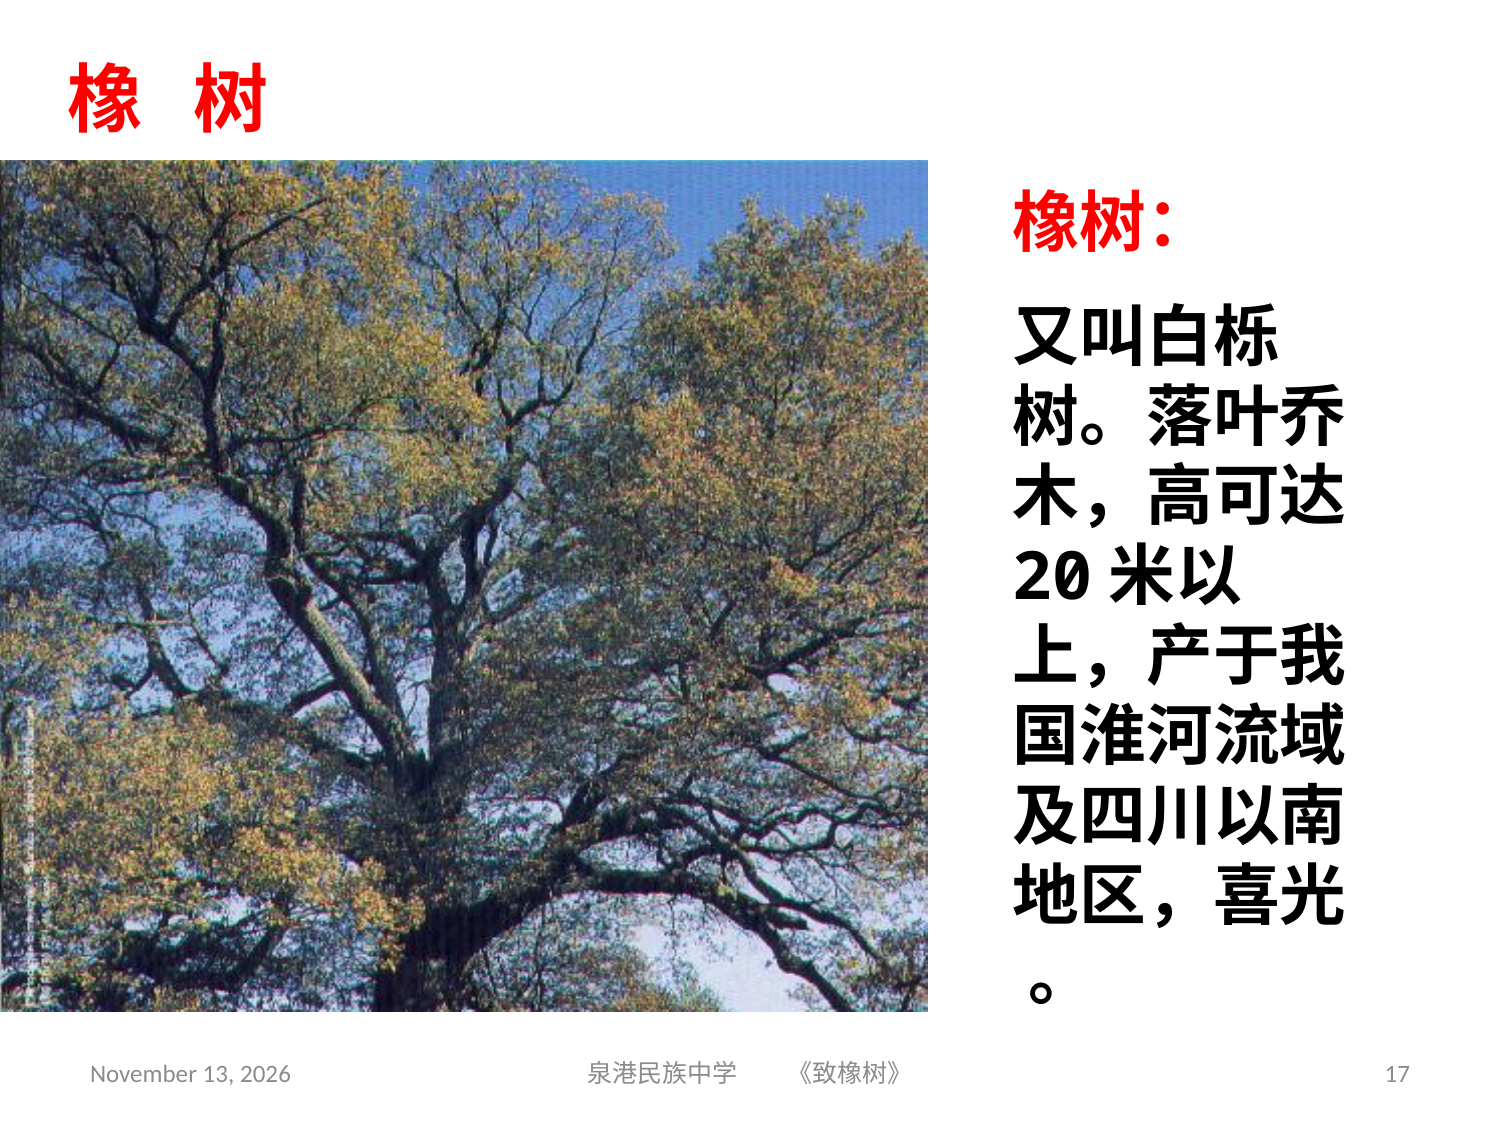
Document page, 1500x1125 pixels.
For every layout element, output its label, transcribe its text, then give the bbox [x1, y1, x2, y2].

text_box 橡树： 又叫白栎树。落叶乔木，高可达20米以上，产于我国淮河流域及四川以南地区，喜光 。 [998, 172, 1388, 1021]
picture [0, 160, 928, 1012]
slide_number 17 [1074, 1042, 1425, 1103]
text_box 橡 树 [53, 43, 502, 149]
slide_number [75, 1042, 425, 1103]
footer 泉港民族中学 《致橡树》 [512, 1042, 988, 1103]
